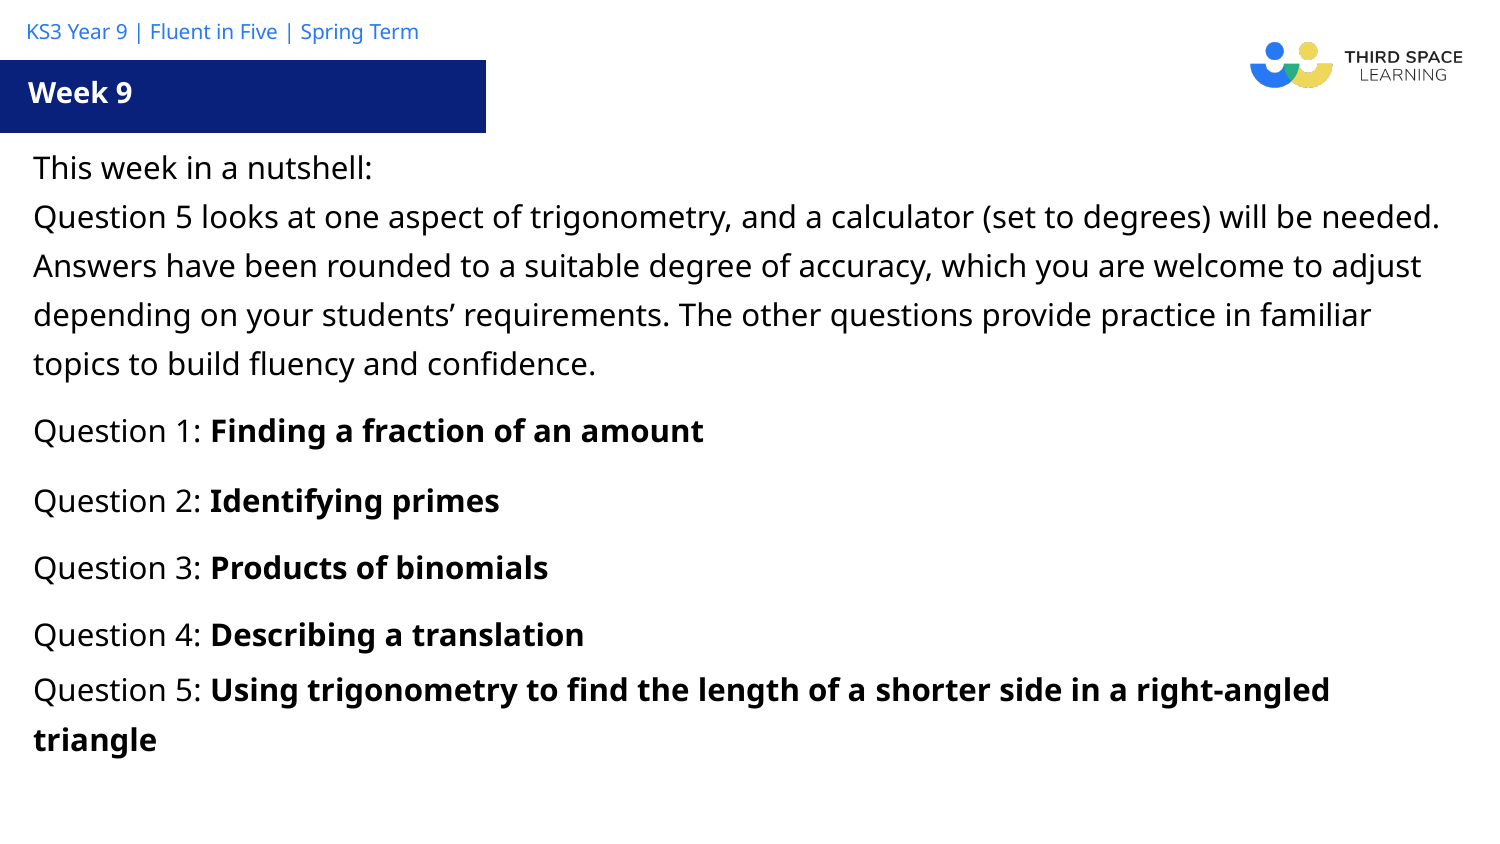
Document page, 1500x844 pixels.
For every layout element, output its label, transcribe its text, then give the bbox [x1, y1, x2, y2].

text_box Week 9 [13, 59, 383, 125]
table_cell Question 3: Products of binomials [29, 526, 1463, 591]
picture [1250, 33, 1465, 99]
table_cell Question 4: Describing a translation [29, 593, 1463, 658]
table_cell Question 5: Using trigonometry to find the length of a shorter side in a right-angled triangle [29, 660, 1463, 763]
table_header This week in a nutshell: Question 5 looks at one aspect of trigonometry, and a calculator (set to degrees) will be needed. Answers have been rounded to a suitable degree of accuracy, which you are welcome to adjust depending on your students’ requirements. The other questions provide practice in familiar topics to build fluency and confidence. [29, 137, 1463, 387]
table_cell Question 2: Identifying primes [29, 456, 1463, 524]
table_cell Question 1: Finding a fraction of an amount [29, 389, 1463, 454]
